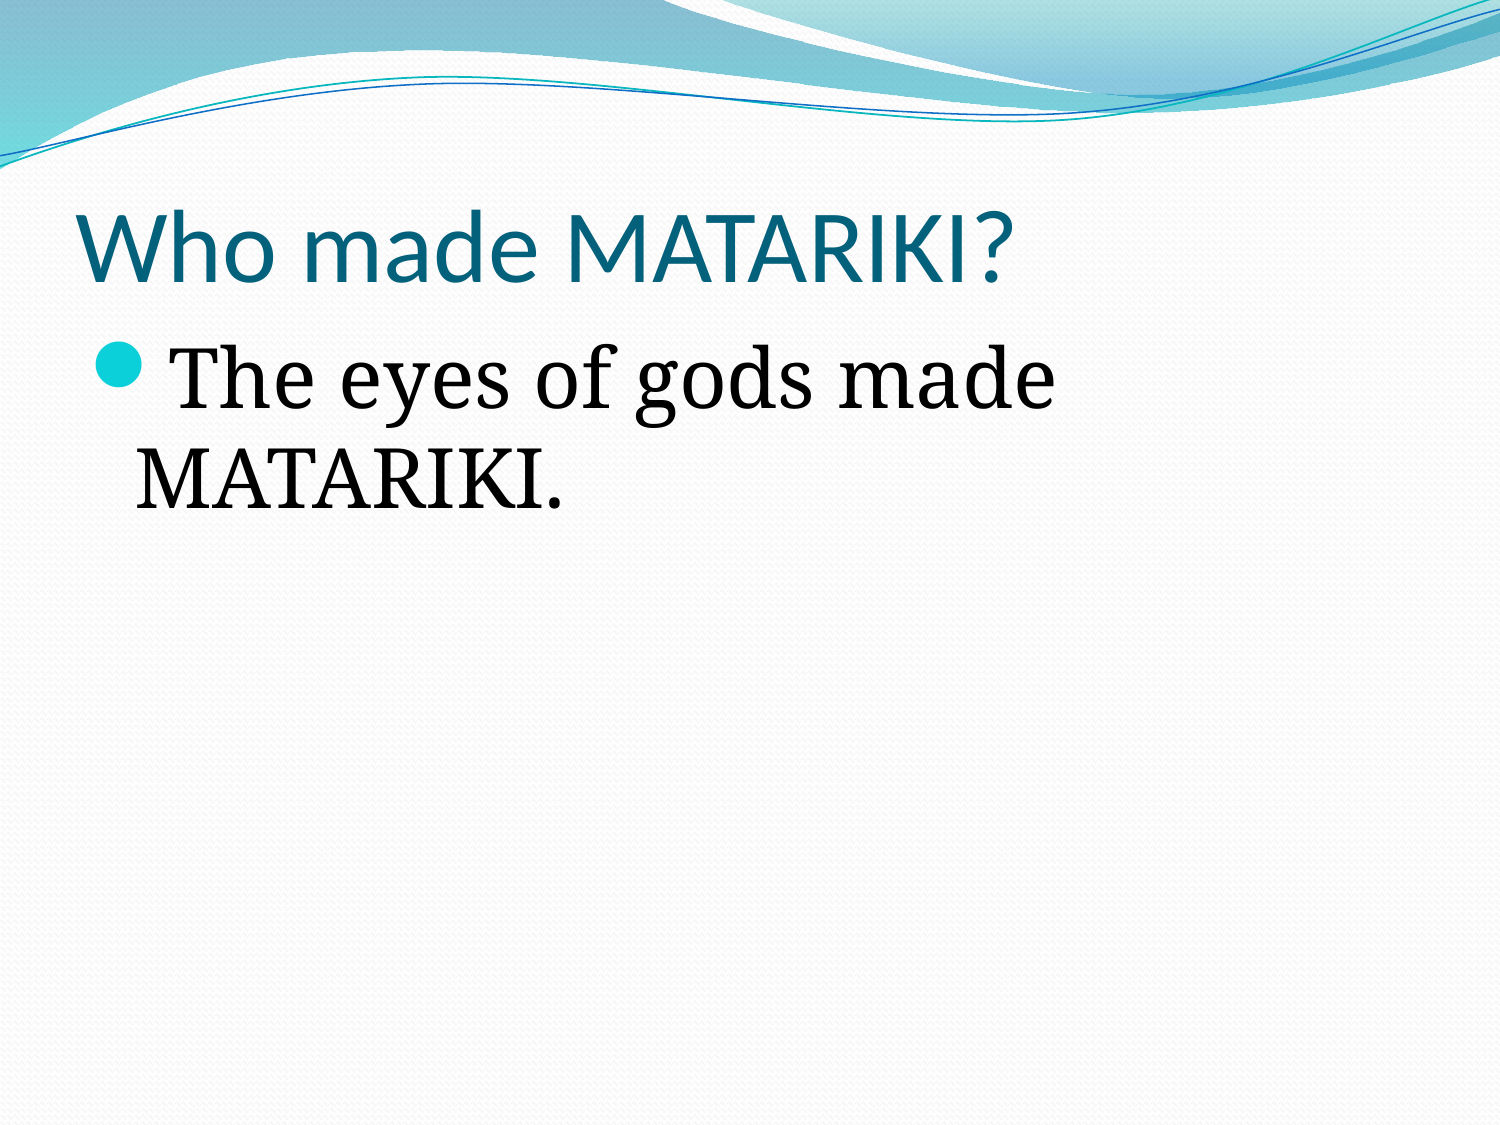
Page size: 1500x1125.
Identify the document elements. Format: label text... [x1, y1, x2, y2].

title Who made MATARIKI? [75, 115, 1425, 303]
list The eyes of gods made MATARIKI. [75, 317, 1425, 1038]
